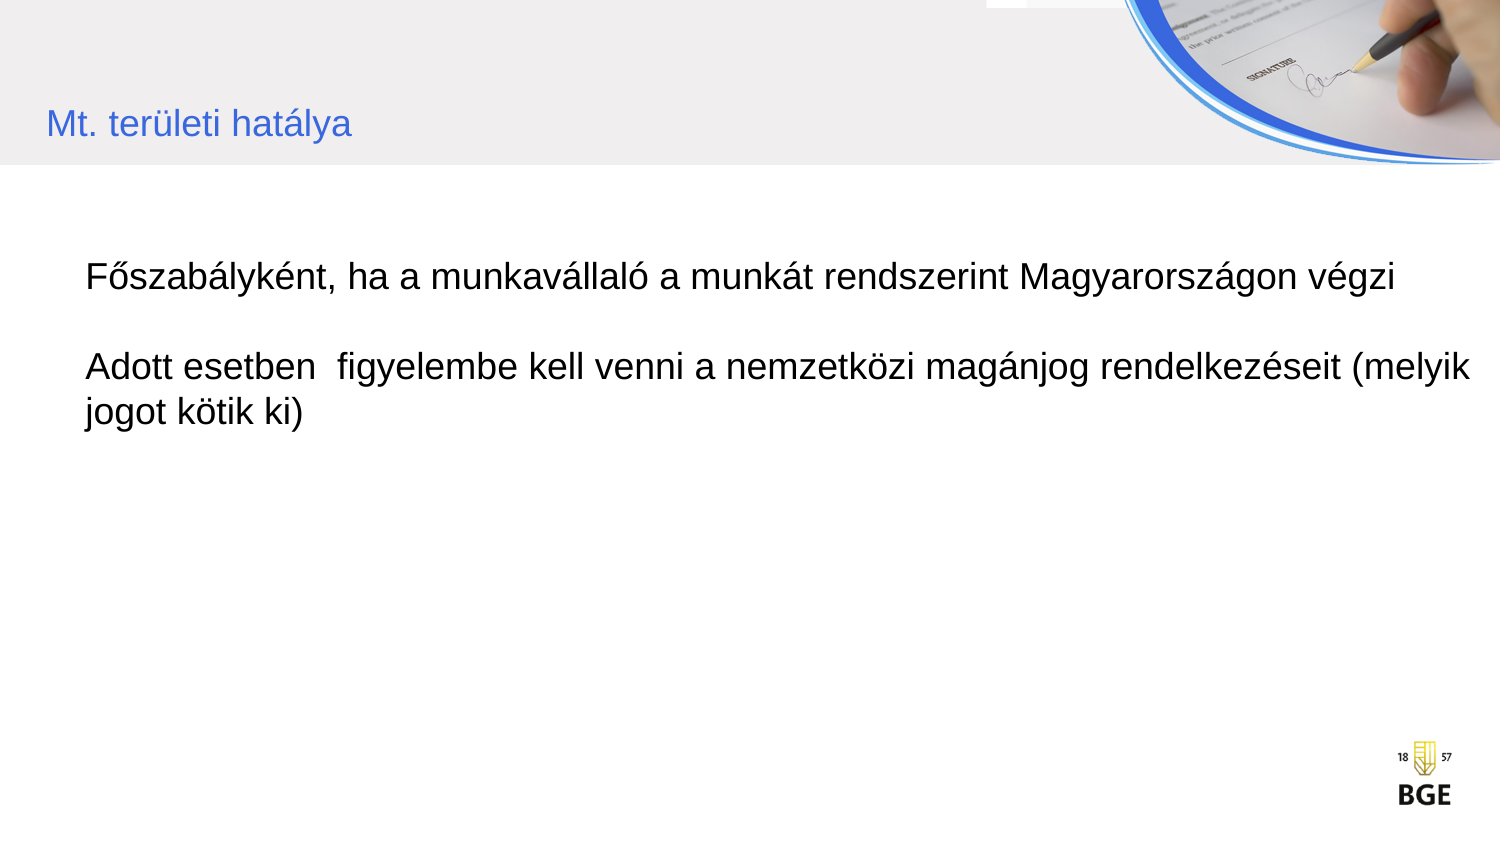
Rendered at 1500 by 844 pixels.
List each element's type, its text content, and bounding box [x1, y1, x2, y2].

picture [0, 0, 1500, 844]
text_box Mt. területi hatálya [31, 91, 367, 151]
text_box Főszabályként, ha a munkavállaló a munkát rendszerint Magyarországon végzi Adott esetben figyelembe kell venni a nemzetközi magánjog rendelkezéseit (melyik jogot kötik ki) [70, 244, 1500, 440]
